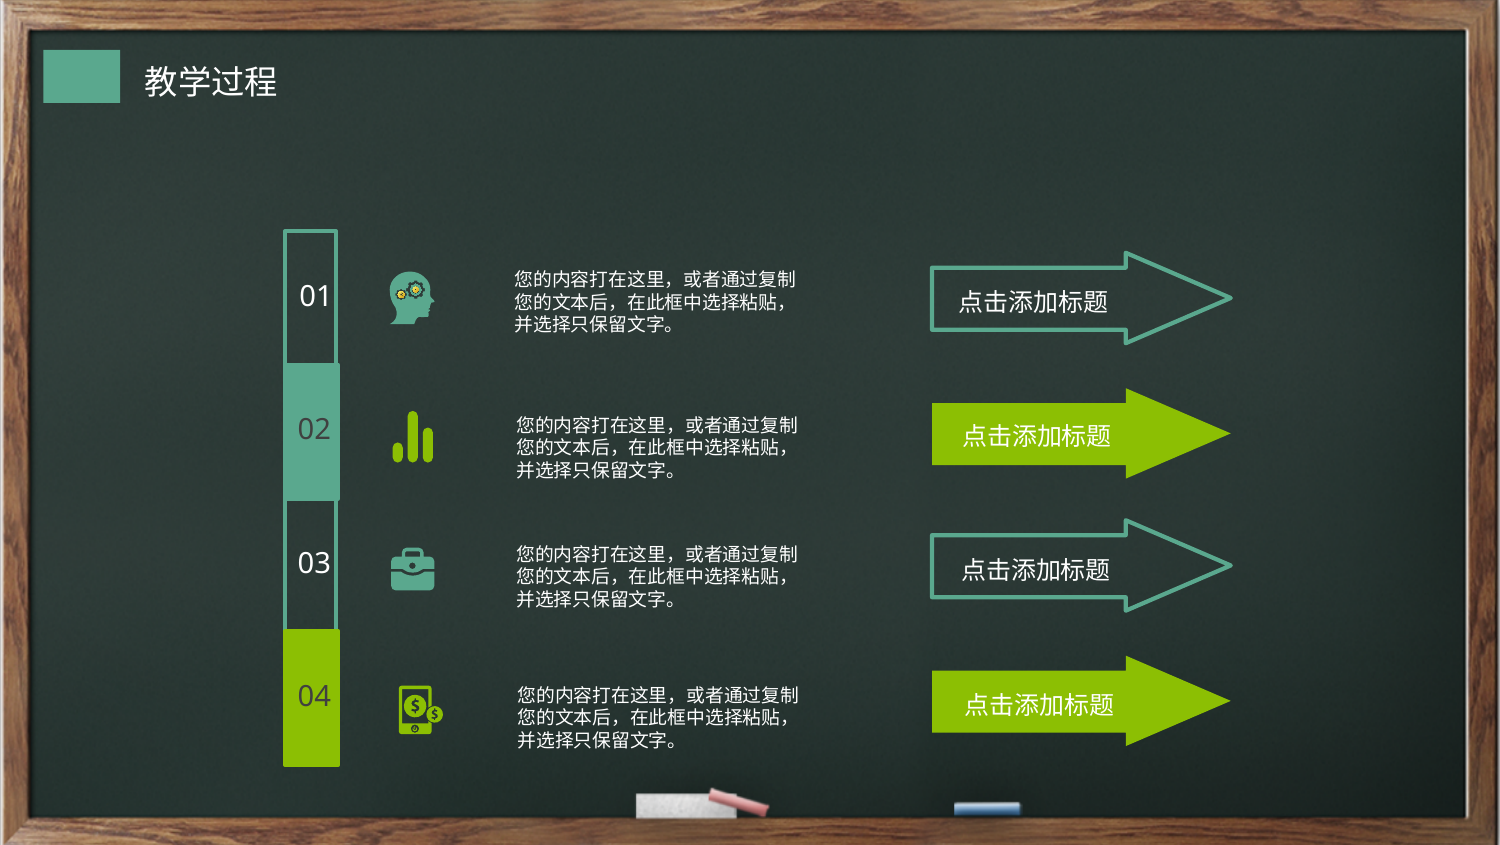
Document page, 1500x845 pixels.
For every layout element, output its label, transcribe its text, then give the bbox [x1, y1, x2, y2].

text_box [931, 252, 1231, 344]
text_box 您的内容打在这里，或者通过复制 您的文本后，在此框中选择粘贴， 并选择只保留文字。 [505, 537, 810, 616]
text_box 您的内容打在这里，或者通过复制 您的文本后，在此框中选择粘贴， 并选择只保留文字。 [505, 407, 810, 487]
picture [0, 0, 1500, 845]
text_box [280, 630, 348, 766]
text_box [931, 655, 1231, 747]
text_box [931, 519, 1231, 611]
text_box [280, 364, 348, 498]
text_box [931, 387, 1231, 479]
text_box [392, 410, 434, 463]
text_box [389, 271, 438, 325]
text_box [282, 230, 350, 365]
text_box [390, 547, 435, 591]
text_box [398, 685, 445, 735]
text_box 您的内容打在这里，或者通过复制 您的文本后，在此框中选择粘贴， 并选择只保留文字。 [503, 262, 808, 342]
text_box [281, 498, 349, 631]
text_box 您的内容打在这里，或者通过复制 您的文本后，在此框中选择粘贴， 并选择只保留文字。 [506, 677, 811, 757]
